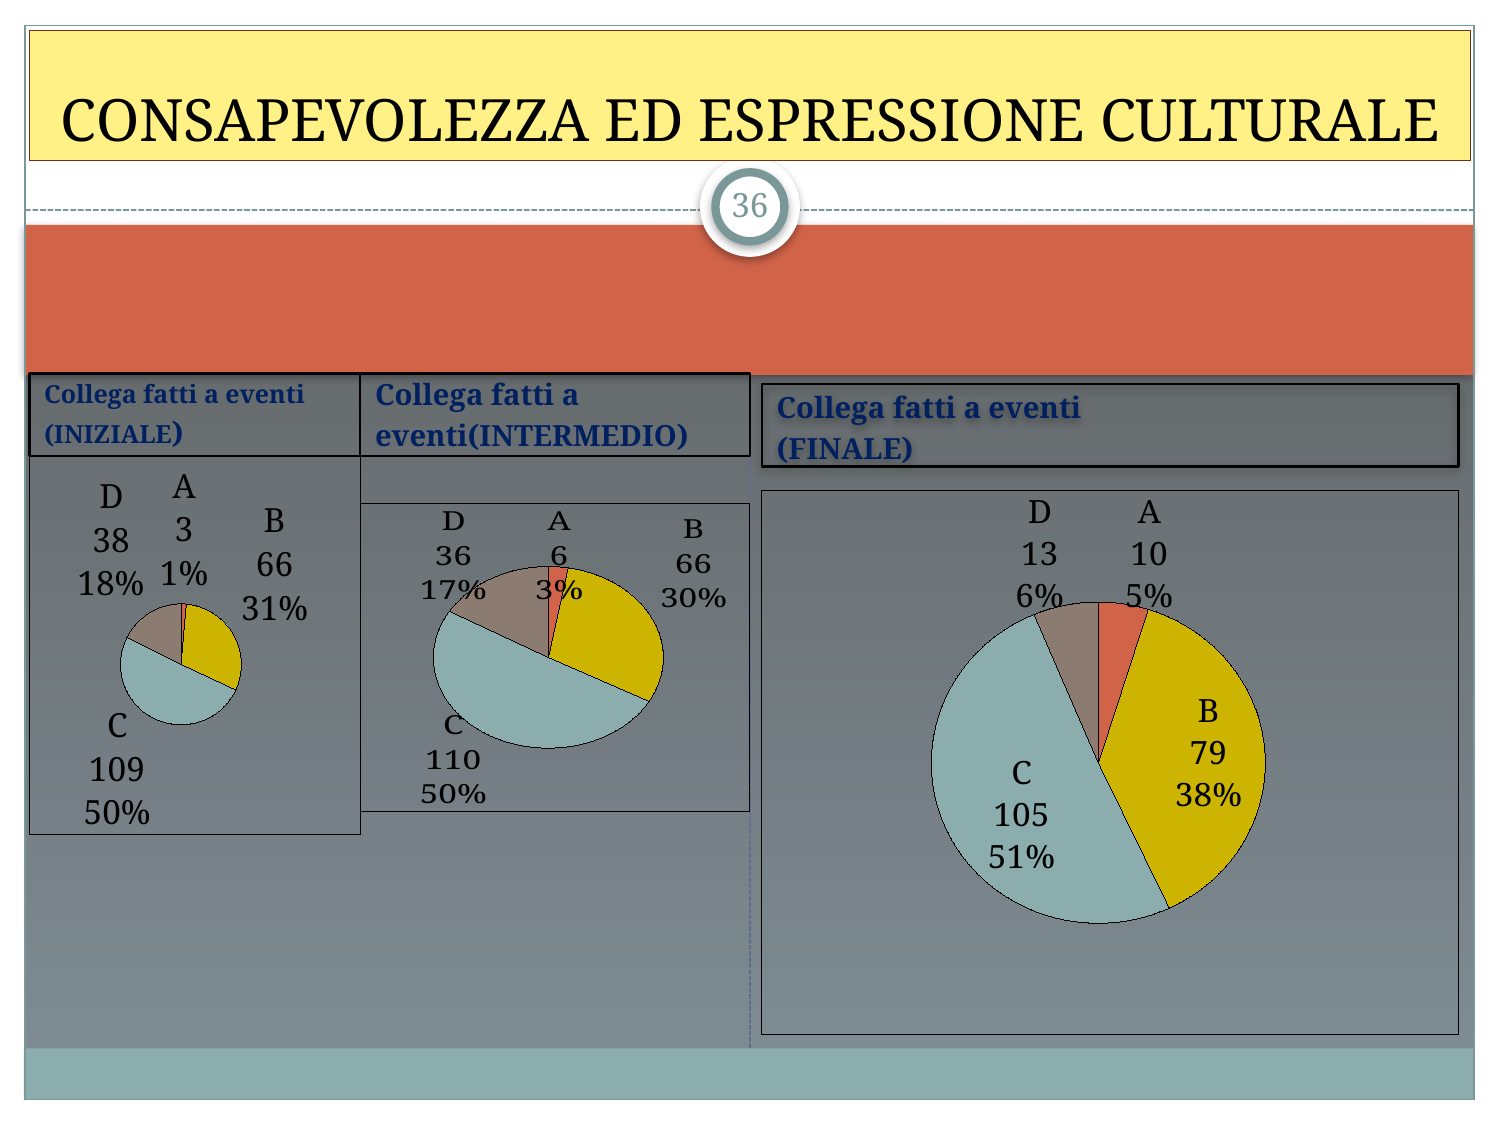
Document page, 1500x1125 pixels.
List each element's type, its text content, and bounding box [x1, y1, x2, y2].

list Collega fatti a eventi(INTERMEDIO) [359, 372, 751, 455]
list Collega fatti a eventi (INIZIALE) [28, 372, 359, 455]
text_box Collega fatti a eventi (FINALE) [761, 383, 1459, 467]
slide_number 36 [712, 171, 788, 244]
chart [761, 468, 1459, 1036]
title CONSAPEVOLEZZA ED ESPRESSIONE CULTURALE [29, 30, 1471, 161]
chart [29, 455, 751, 847]
